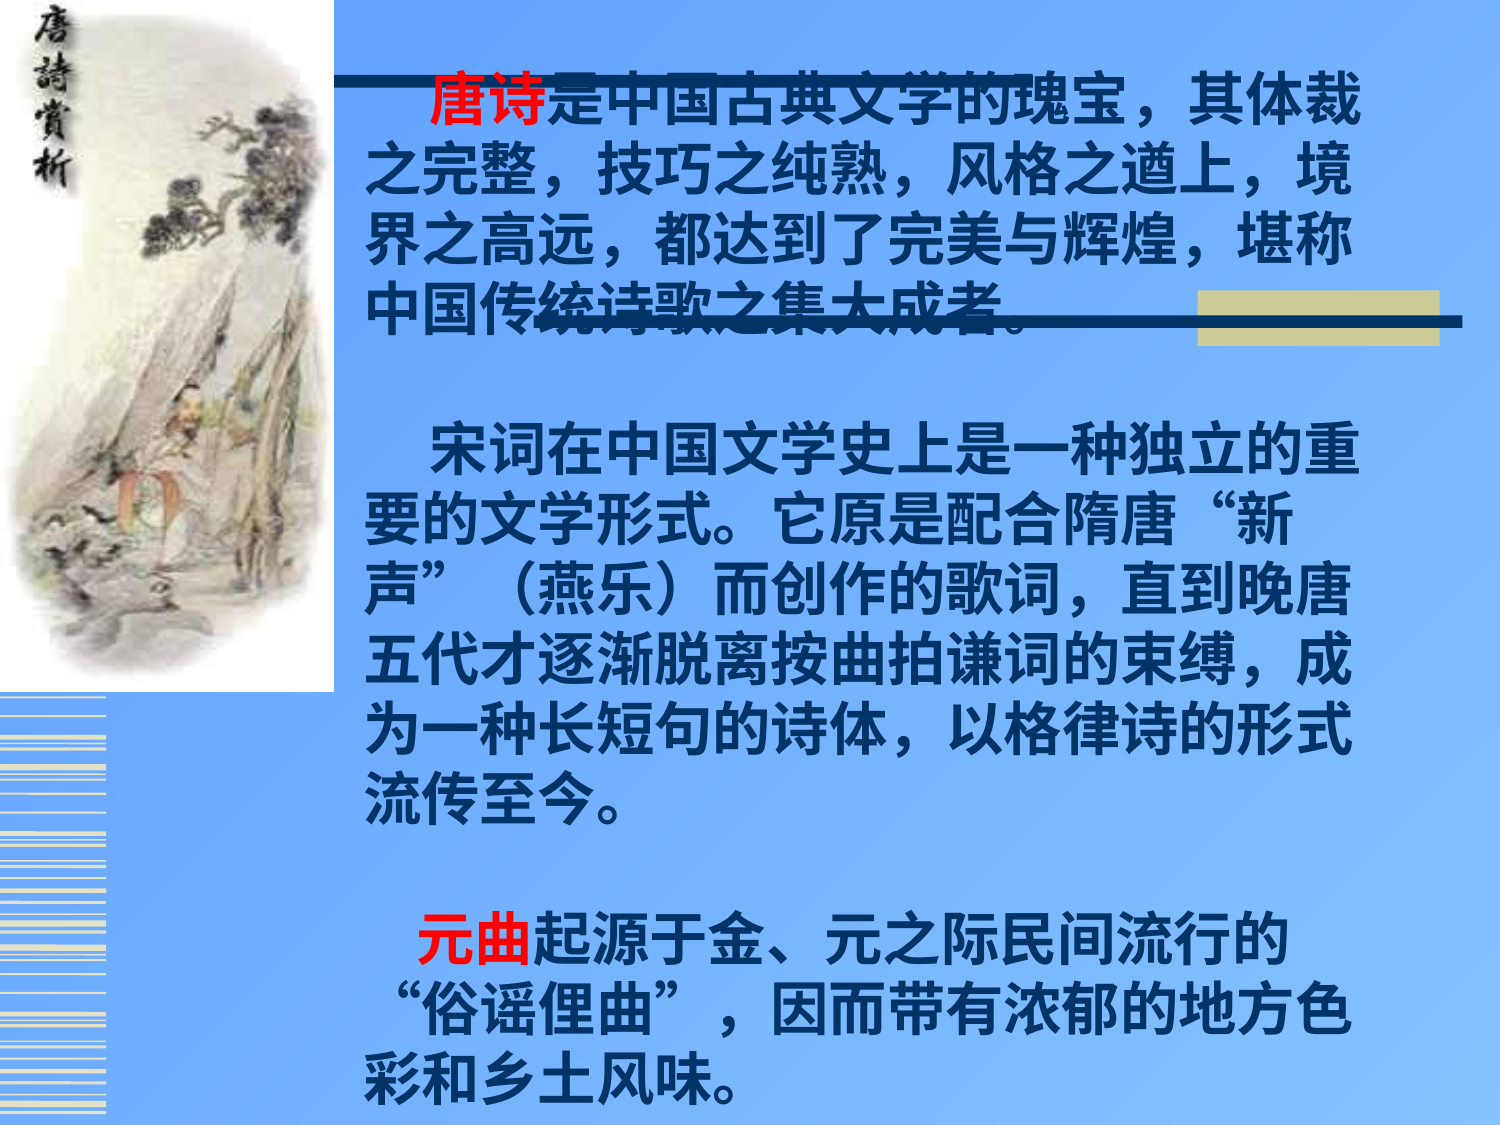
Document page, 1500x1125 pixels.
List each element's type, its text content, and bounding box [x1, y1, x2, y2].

text_box 唐诗是中国古典文学的瑰宝，其体裁之完整，技巧之纯熟，风格之遒上，境界之高远，都达到了完美与辉煌，堪称中国传统诗歌之集大成者。 宋词在中国文学史上是一种独立的重要的文学形式。它原是配合隋唐“新声”（燕乐）而创作的歌词，直到晚唐五代才逐渐脱离按曲拍谦词的束缚，成为一种长短句的诗体，以格律诗的形式流传至今。 元曲起源于金、元之际民间流行的“俗谣俚曲”，因而带有浓郁的地方色彩和乡土风味。 [348, 54, 1418, 1120]
picture [0, 0, 334, 692]
